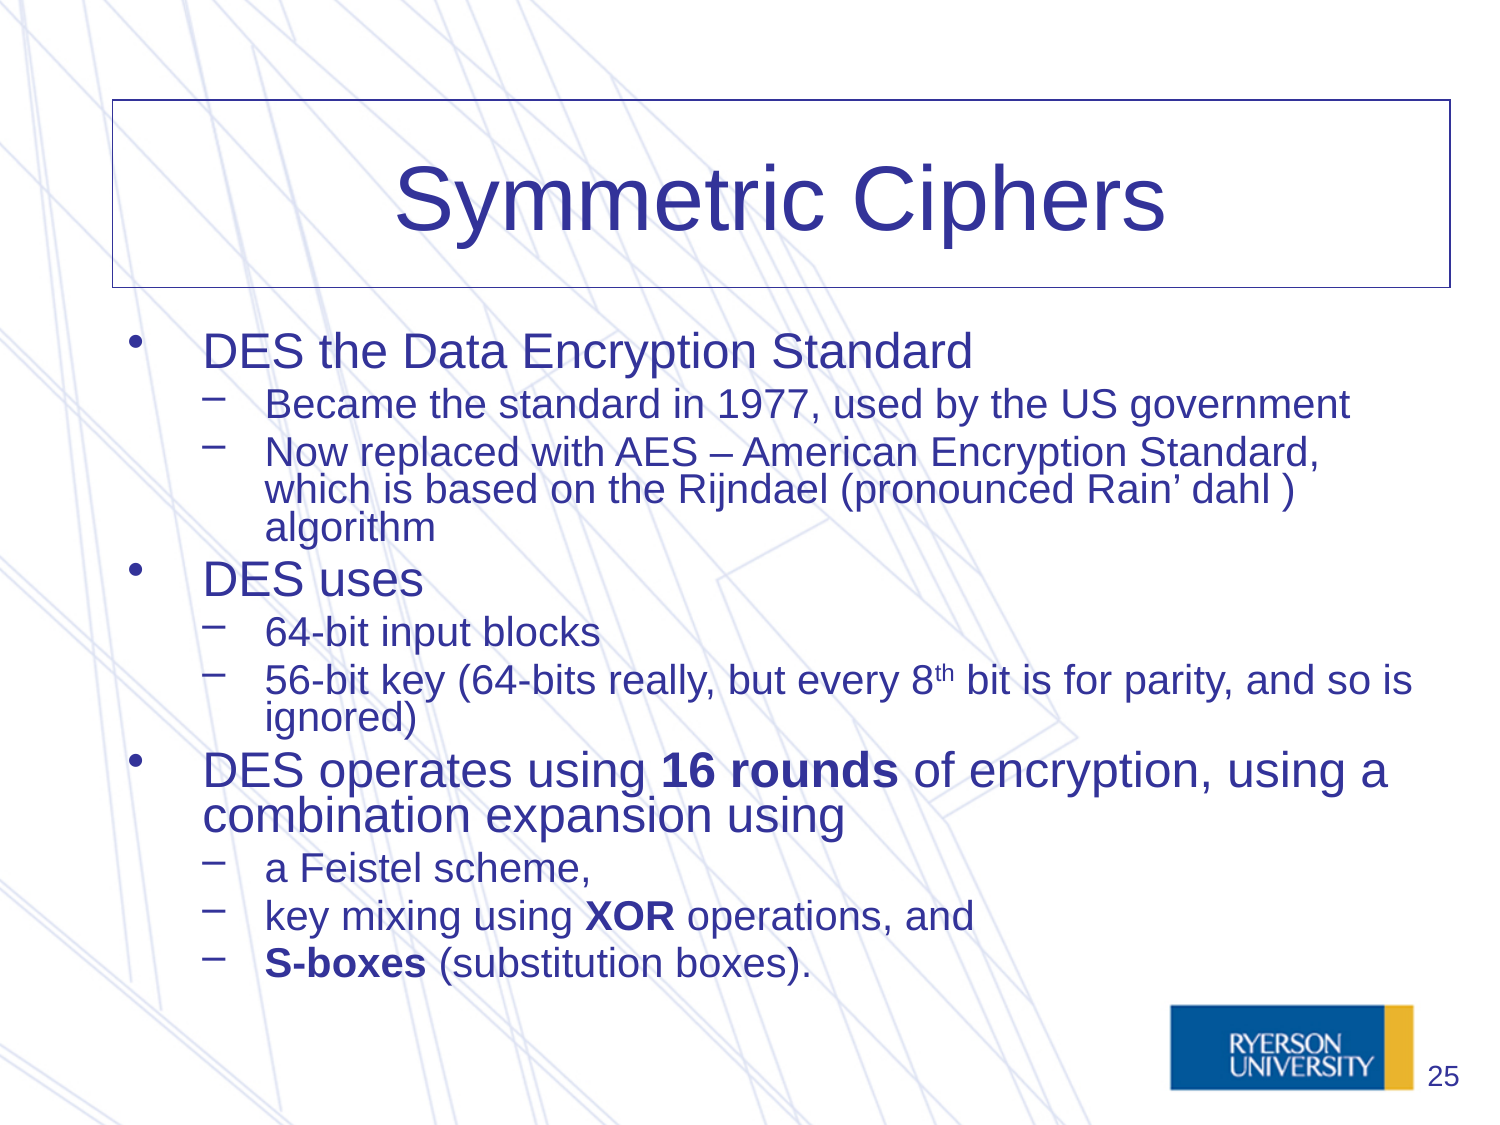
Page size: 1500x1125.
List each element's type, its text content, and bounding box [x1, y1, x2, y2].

slide_number 25 [1399, 1049, 1476, 1113]
picture [0, 0, 1500, 1125]
title Symmetric Ciphers [112, 99, 1451, 288]
list DES the Data Encryption Standard Became the standard in 1977, used by the US government Now replaced with AES – American Encryption Standard, which is based on the Rijndael (pronounced Rain’ dahl ) algorithm DES uses 64-bit input blocks 56-bit key (64-bits really, but every 8th bit is for parity, and so is ignored)‏ DES operates using 16 rounds of encryption, using a combination expansion using a Feistel scheme, key mixing using XOR operations, and S-boxes (substitution boxes). [112, 324, 1451, 1001]
